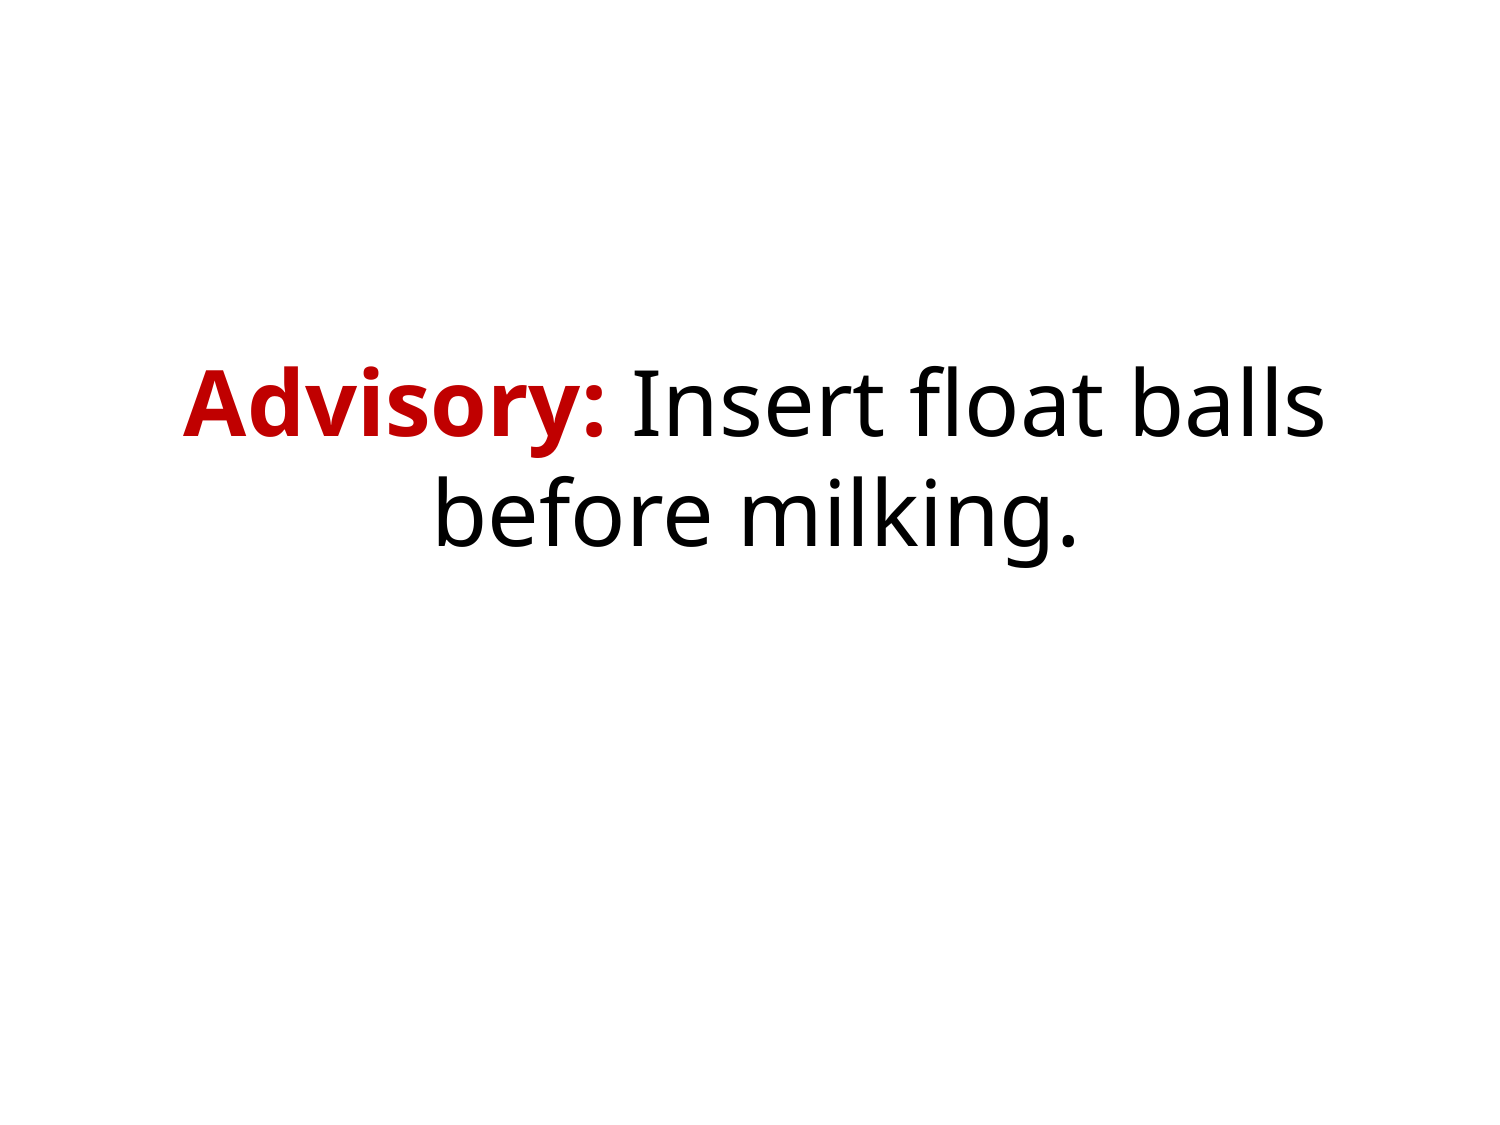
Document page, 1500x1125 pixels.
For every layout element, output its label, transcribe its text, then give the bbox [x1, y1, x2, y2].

text_box Advisory: Insert float balls before milking. [49, 337, 1463, 573]
